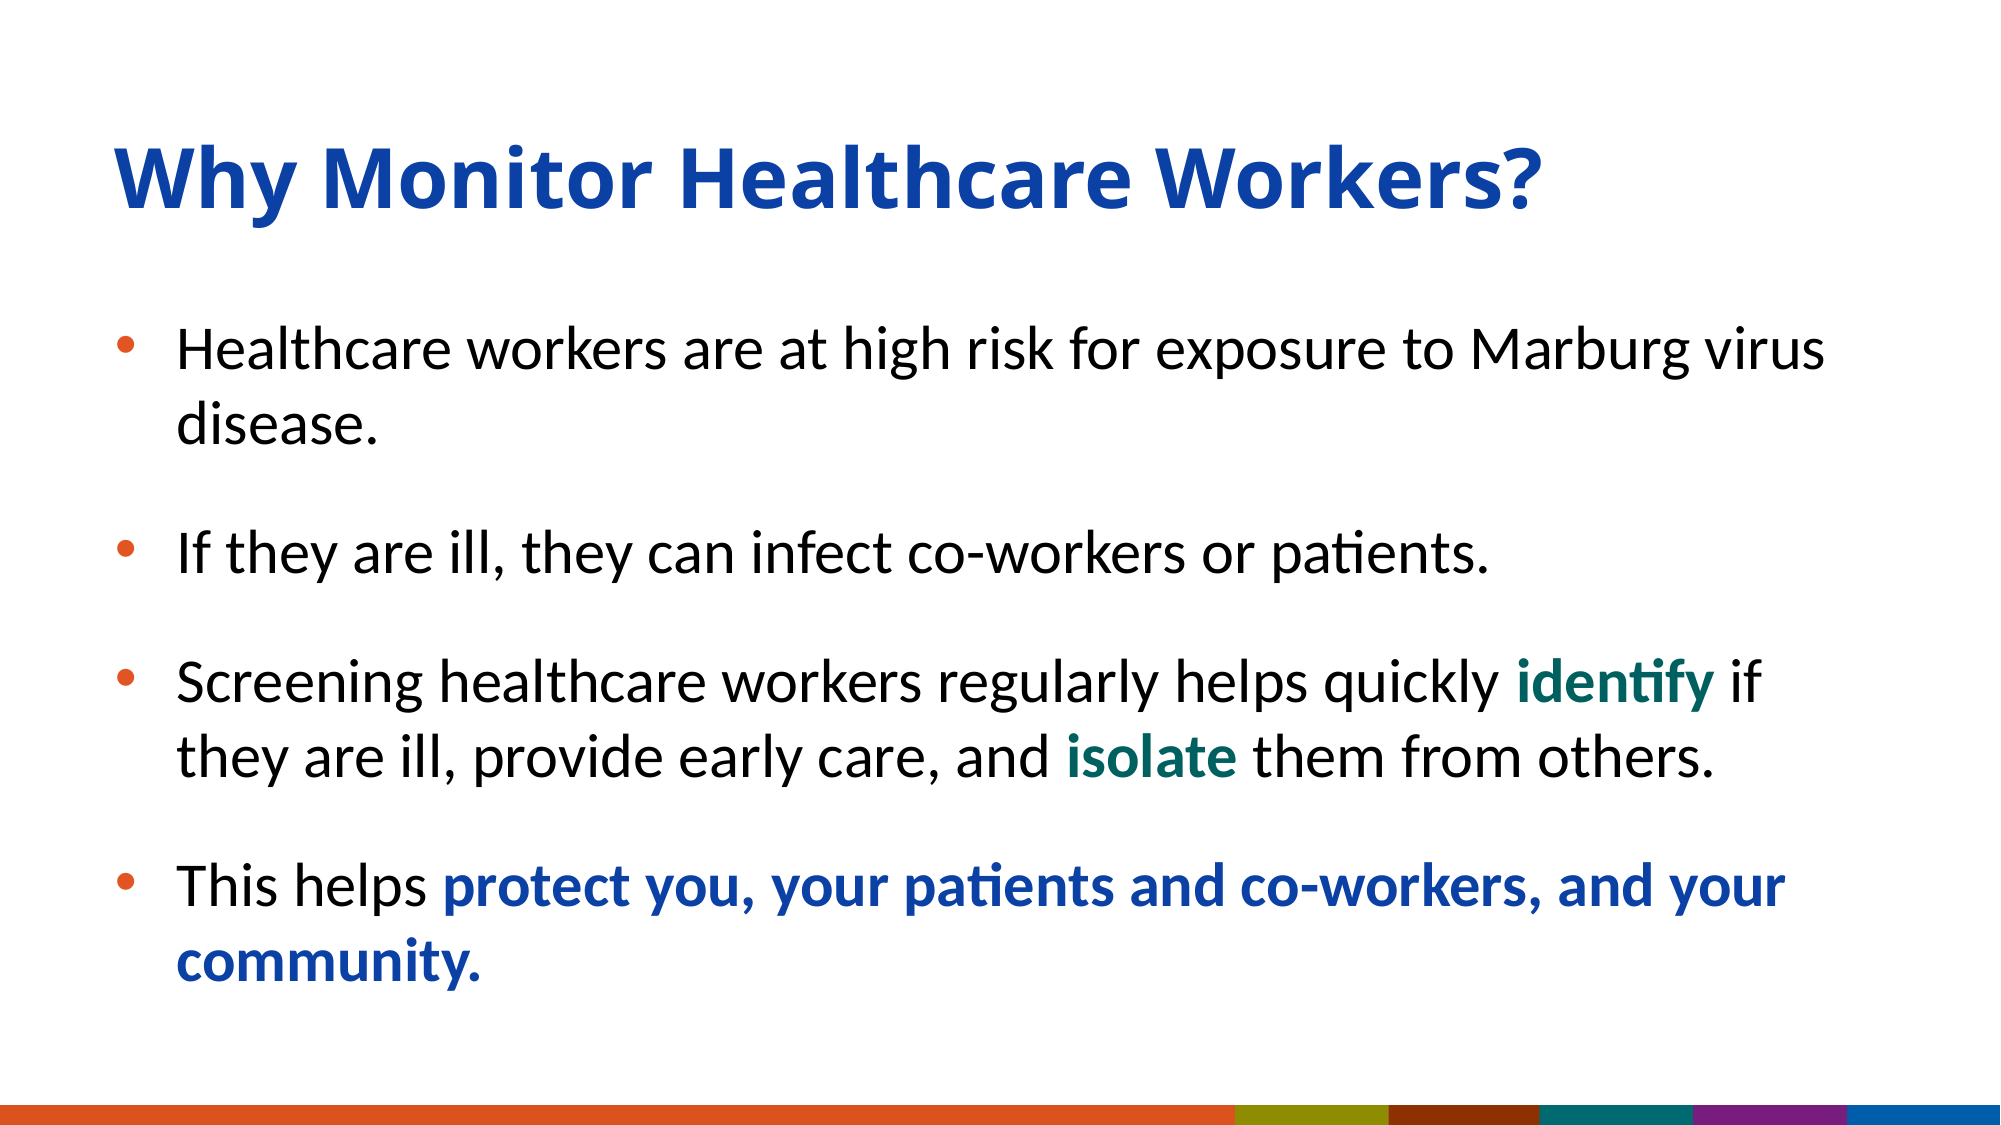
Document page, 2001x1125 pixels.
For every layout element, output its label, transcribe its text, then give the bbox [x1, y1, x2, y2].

picture [0, 1105, 2000, 1125]
title Why Monitor Healthcare Workers? [99, 45, 1900, 233]
list Healthcare workers are at high risk for exposure to Marburg virus disease. If they are ill, they can infect co-workers or patients. Screening healthcare workers regularly helps quickly identify if they are ill, provide early care, and isolate them from others. This helps protect you, your patients and co-workers, and your community. [99, 299, 1900, 985]
